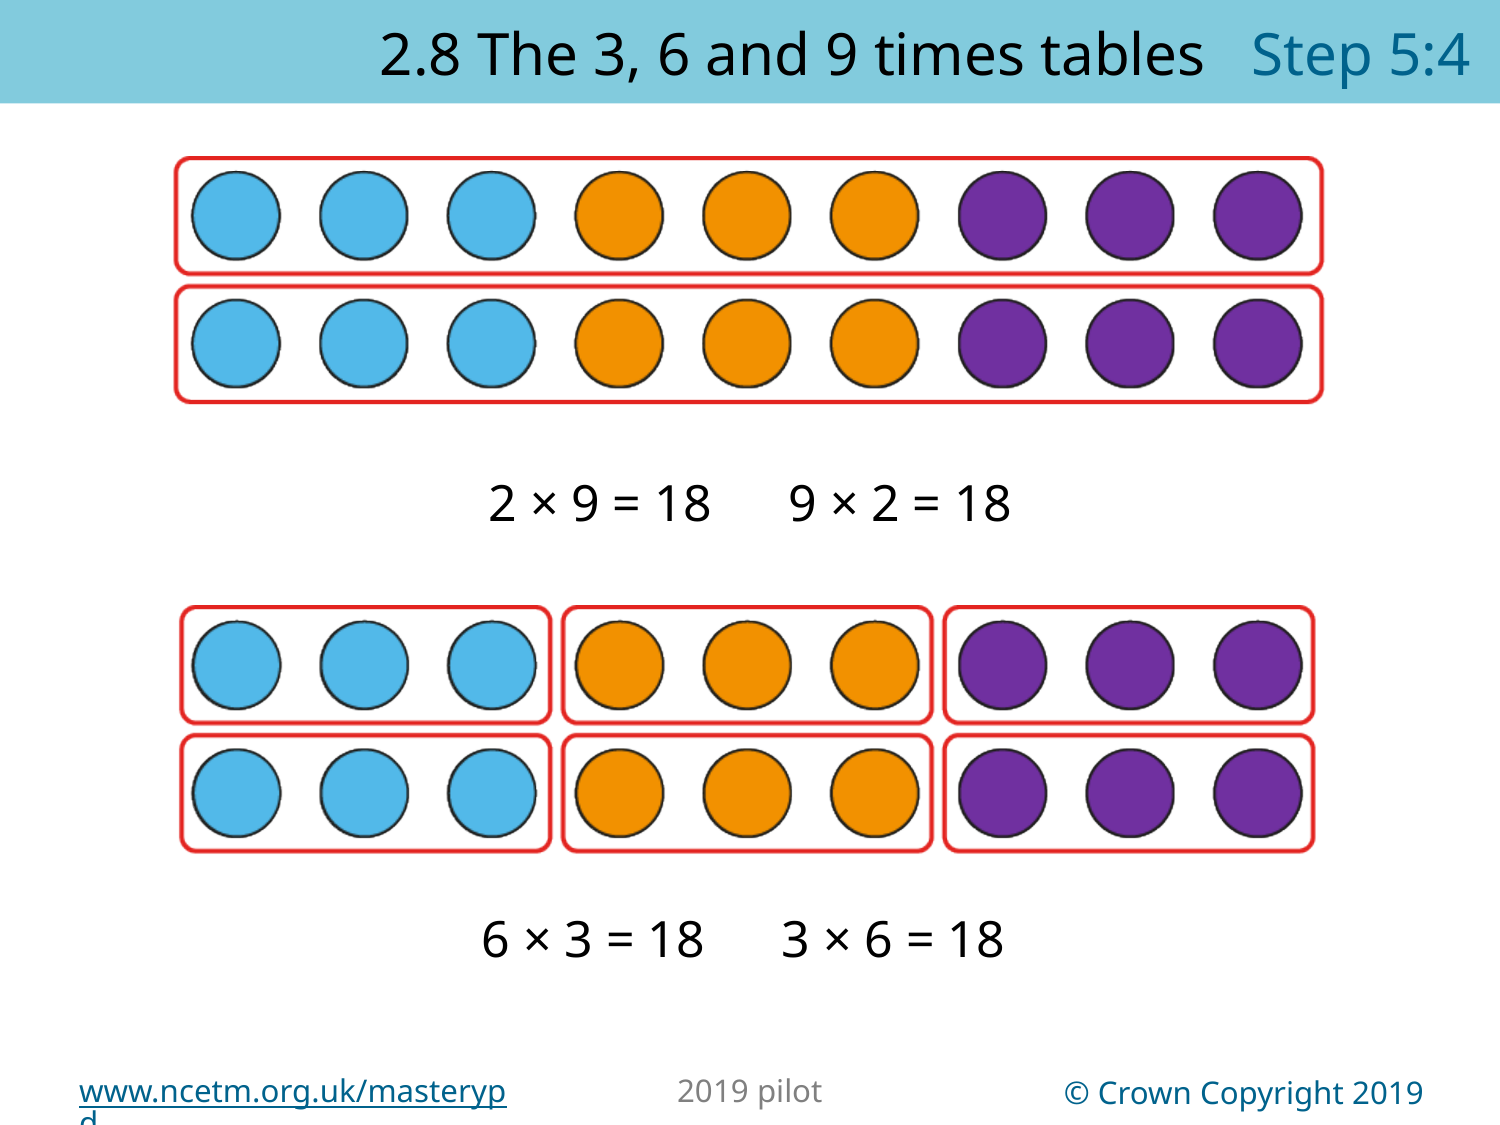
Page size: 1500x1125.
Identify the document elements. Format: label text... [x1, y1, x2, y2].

picture [106, 155, 1393, 433]
text_box 6 × 3 = 18 3 × 6 = 18 [462, 900, 1037, 976]
text_box 2 × 9 = 18 9 × 2 = 18 [463, 463, 1037, 539]
list 2.8 The 3, 6 and 9 times tables Step 5:4 [0, 0, 1500, 104]
picture [106, 605, 1394, 881]
